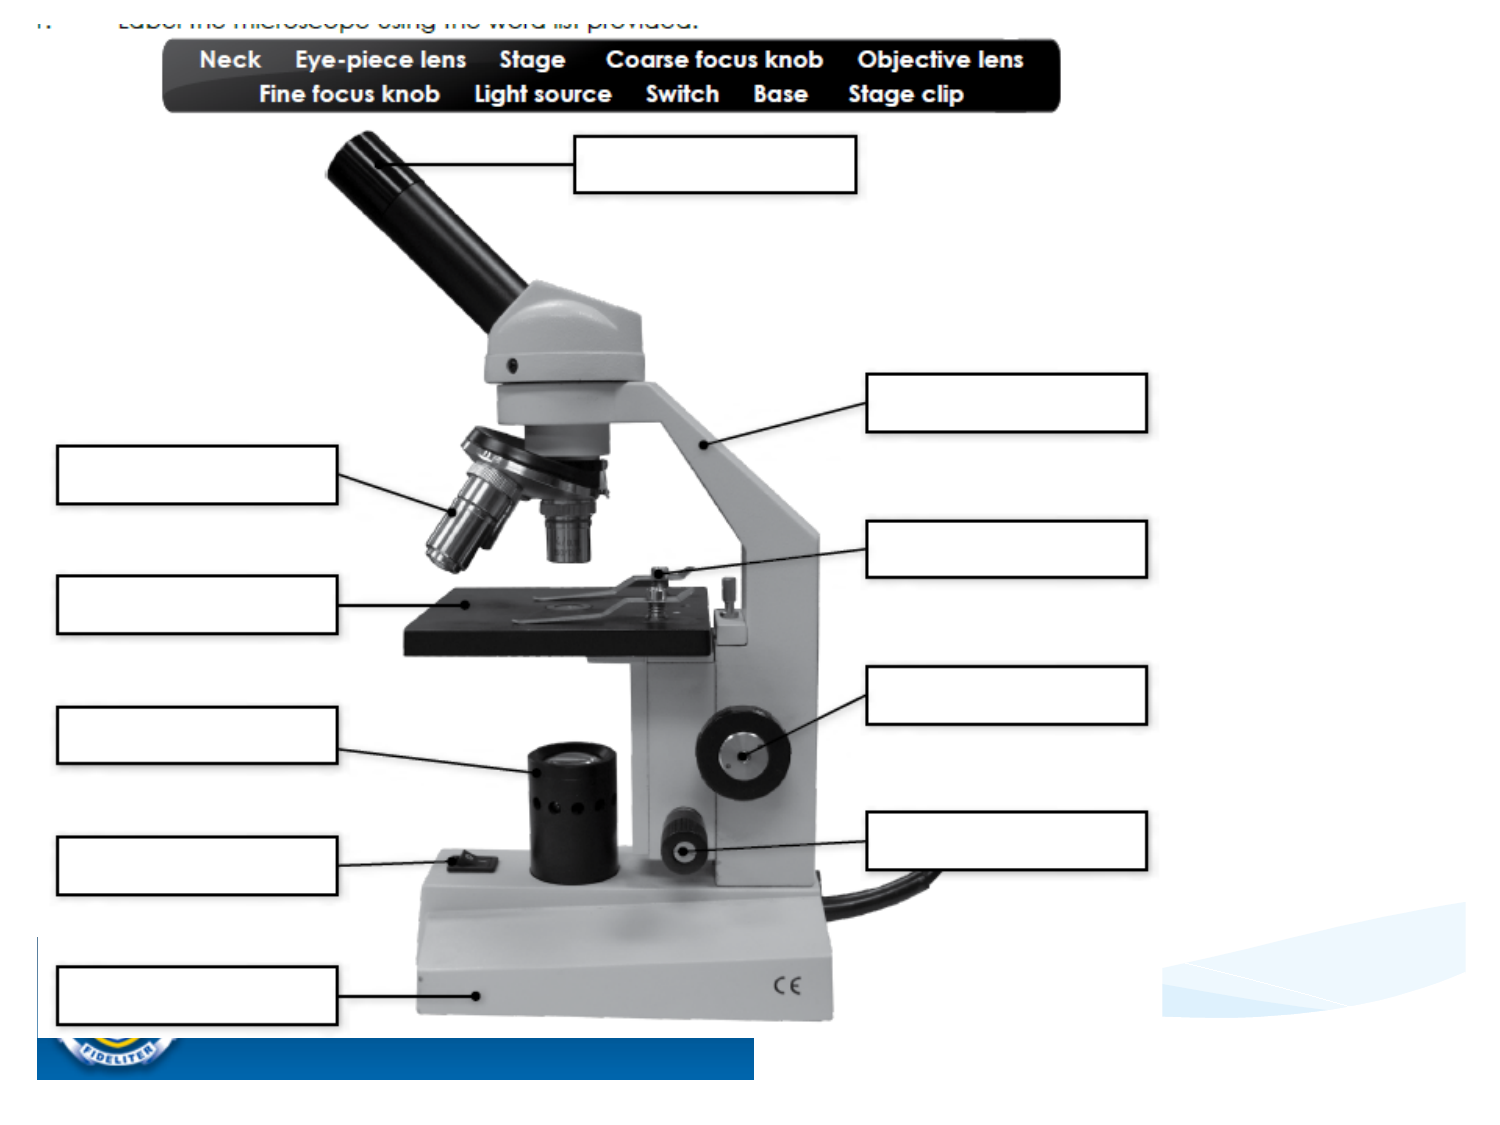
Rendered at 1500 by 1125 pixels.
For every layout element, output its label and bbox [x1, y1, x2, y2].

picture [37, 24, 1163, 1080]
